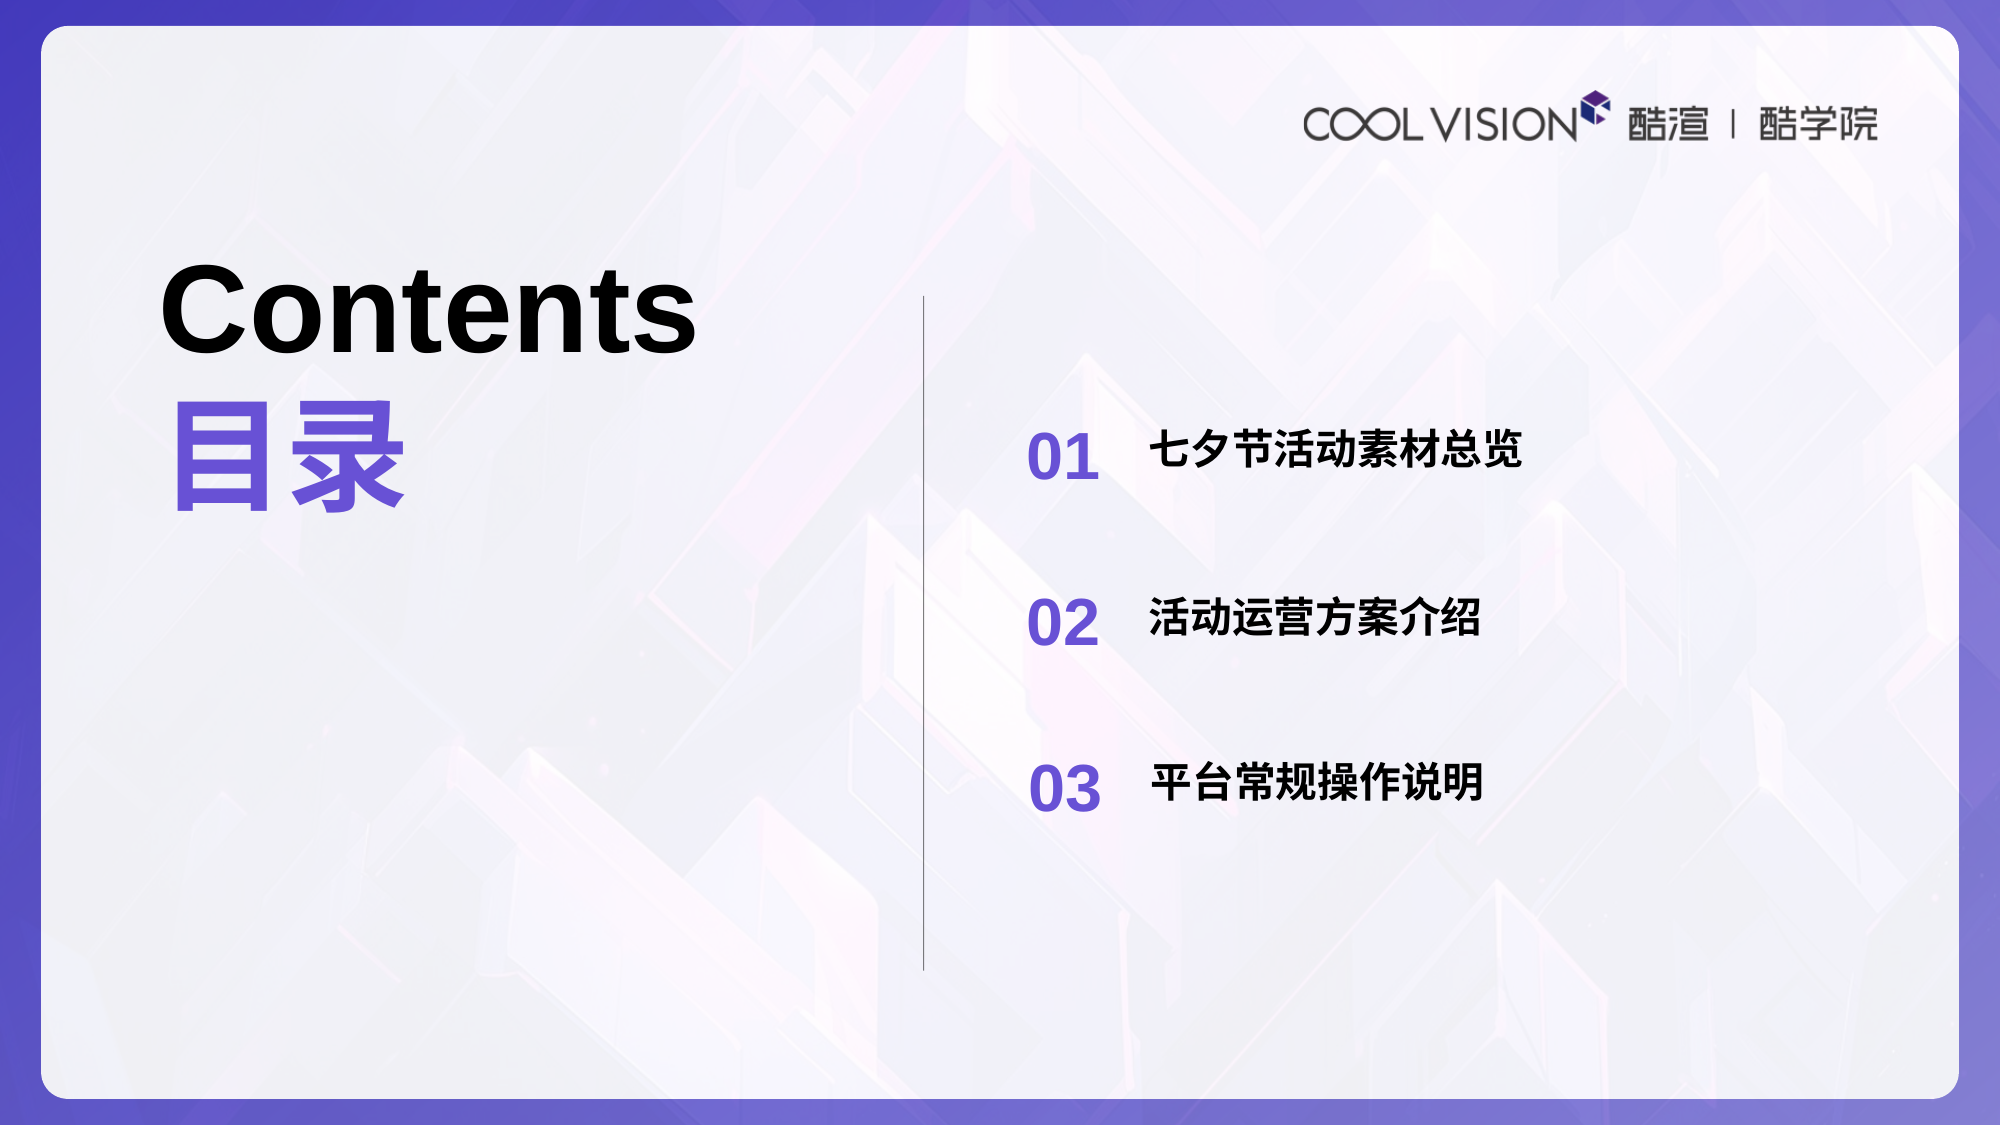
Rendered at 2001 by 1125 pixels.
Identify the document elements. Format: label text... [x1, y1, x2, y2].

text_box 目录 [145, 369, 426, 535]
title Contents [143, 219, 794, 423]
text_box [995, 718, 1886, 828]
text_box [993, 386, 1884, 496]
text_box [993, 552, 1884, 662]
picture [1303, 90, 1886, 143]
